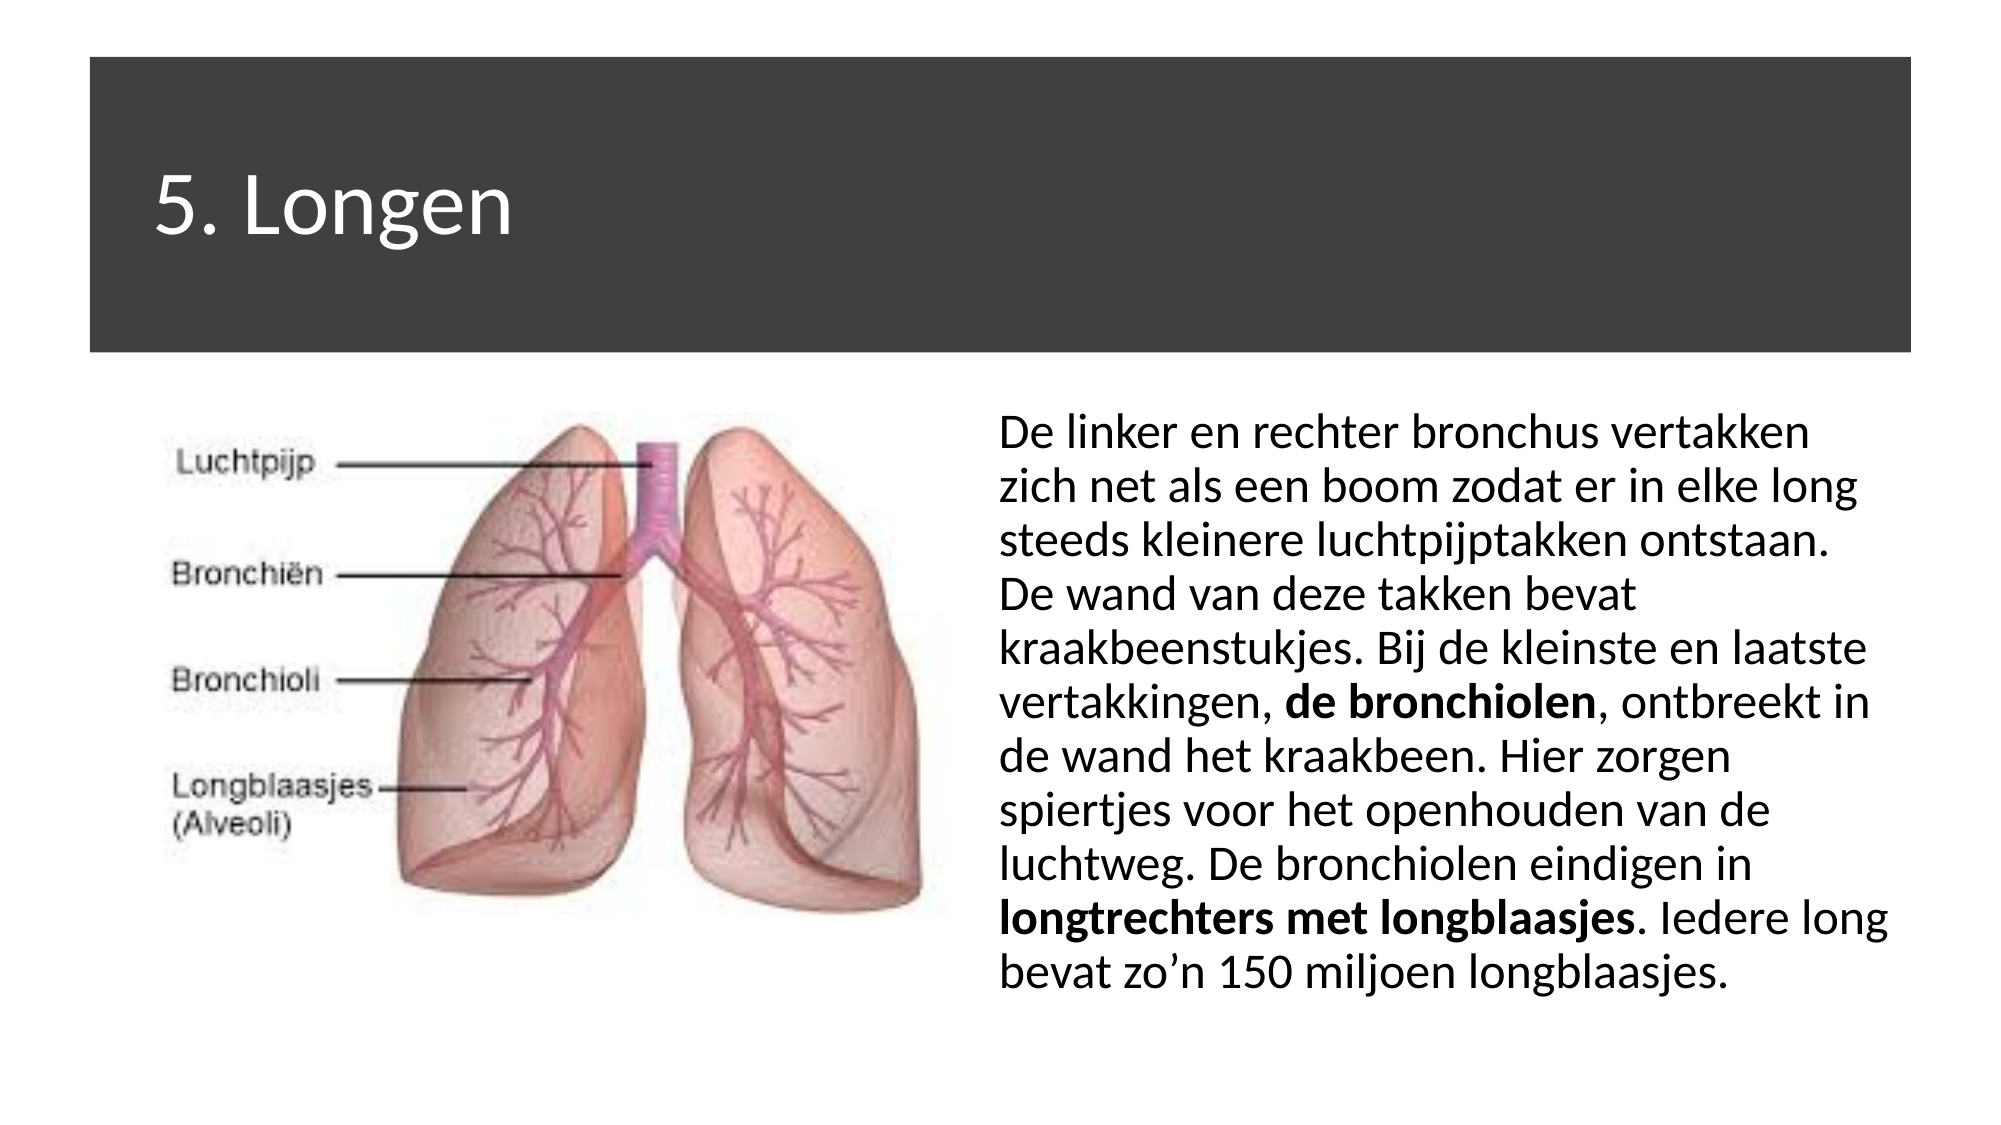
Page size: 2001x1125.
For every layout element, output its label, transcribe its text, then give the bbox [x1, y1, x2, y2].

title 5. Longen [137, 96, 1863, 314]
list De linker en rechter bronchus vertakken zich net als een boom zodat er in elke long steeds kleinere luchtpijptakken ontstaan. De wand van deze takken bevat kraakbeenstukjes. Bij de kleinste en laatste vertakkingen, de bronchiolen, ontbreekt in de wand het kraakbeen. Hier zorgen spiertjes voor het openhouden van de luchtweg. De bronchiolen eindigen in longtrechters met longblaasjes. Iedere long bevat zo’n 150 miljoen longblaasjes. [983, 391, 1910, 1014]
text_box [89, 56, 1912, 353]
picture [89, 412, 984, 938]
